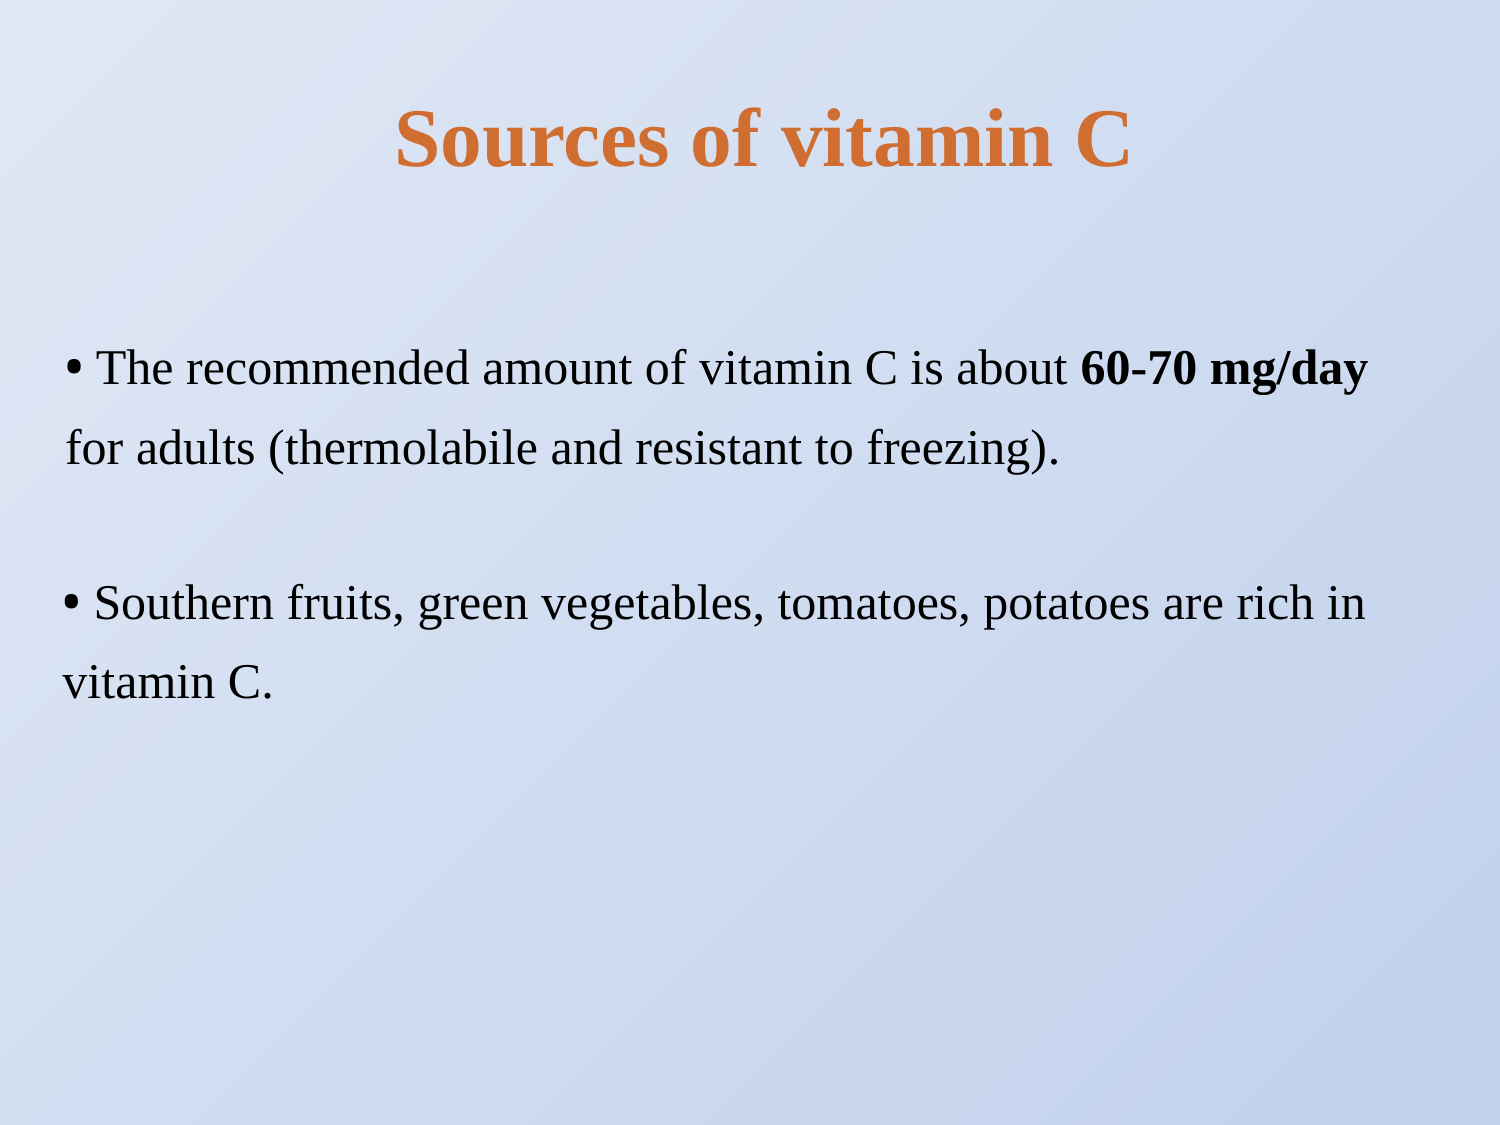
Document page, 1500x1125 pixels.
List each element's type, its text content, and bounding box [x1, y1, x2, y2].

text_box Sources of vitamin C [285, 78, 1136, 289]
text_box • The recommended amount of vitamin C is about 60-70 mg/day for adults (thermolabile and resistant to freezing). [64, 314, 1436, 556]
text_box • Southern fruits, green vegetables, tomatoes, potatoes are rich in vitamin C. [62, 549, 1376, 788]
